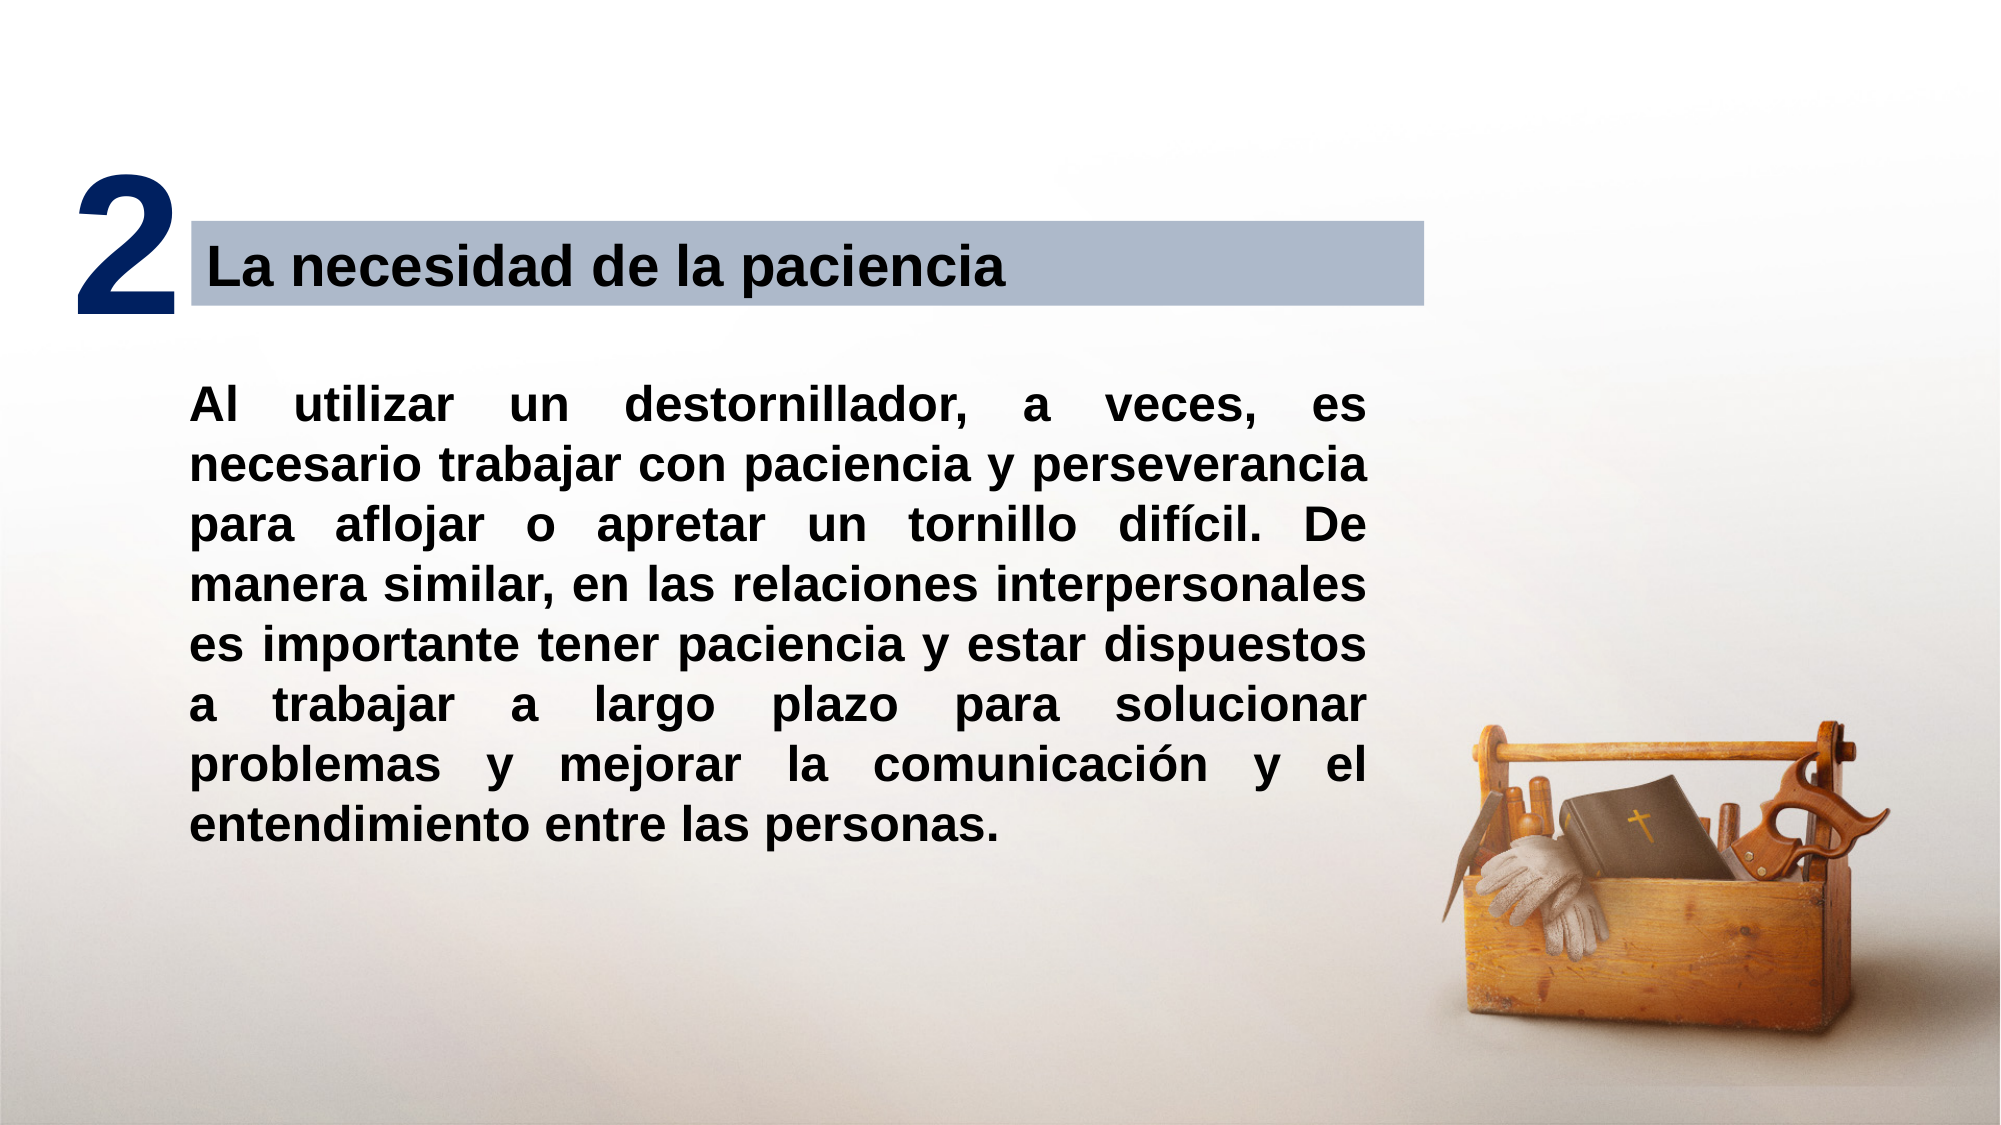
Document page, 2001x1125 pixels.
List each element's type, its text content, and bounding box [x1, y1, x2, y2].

text_box 2 [56, 107, 150, 362]
text_box Al utilizar un destornillador, a veces, es necesario trabajar con paciencia y perseverancia para aflojar o apretar un tornillo difícil. De manera similar, en las relaciones interpersonales es importante tener paciencia y estar dispuestos a trabajar a largo plazo para solucionar problemas y mejorar la comunicación y el entendimiento entre las personas. [174, 364, 1383, 860]
text_box La necesidad de la paciencia [191, 220, 1425, 306]
picture [0, 0, 2001, 1125]
